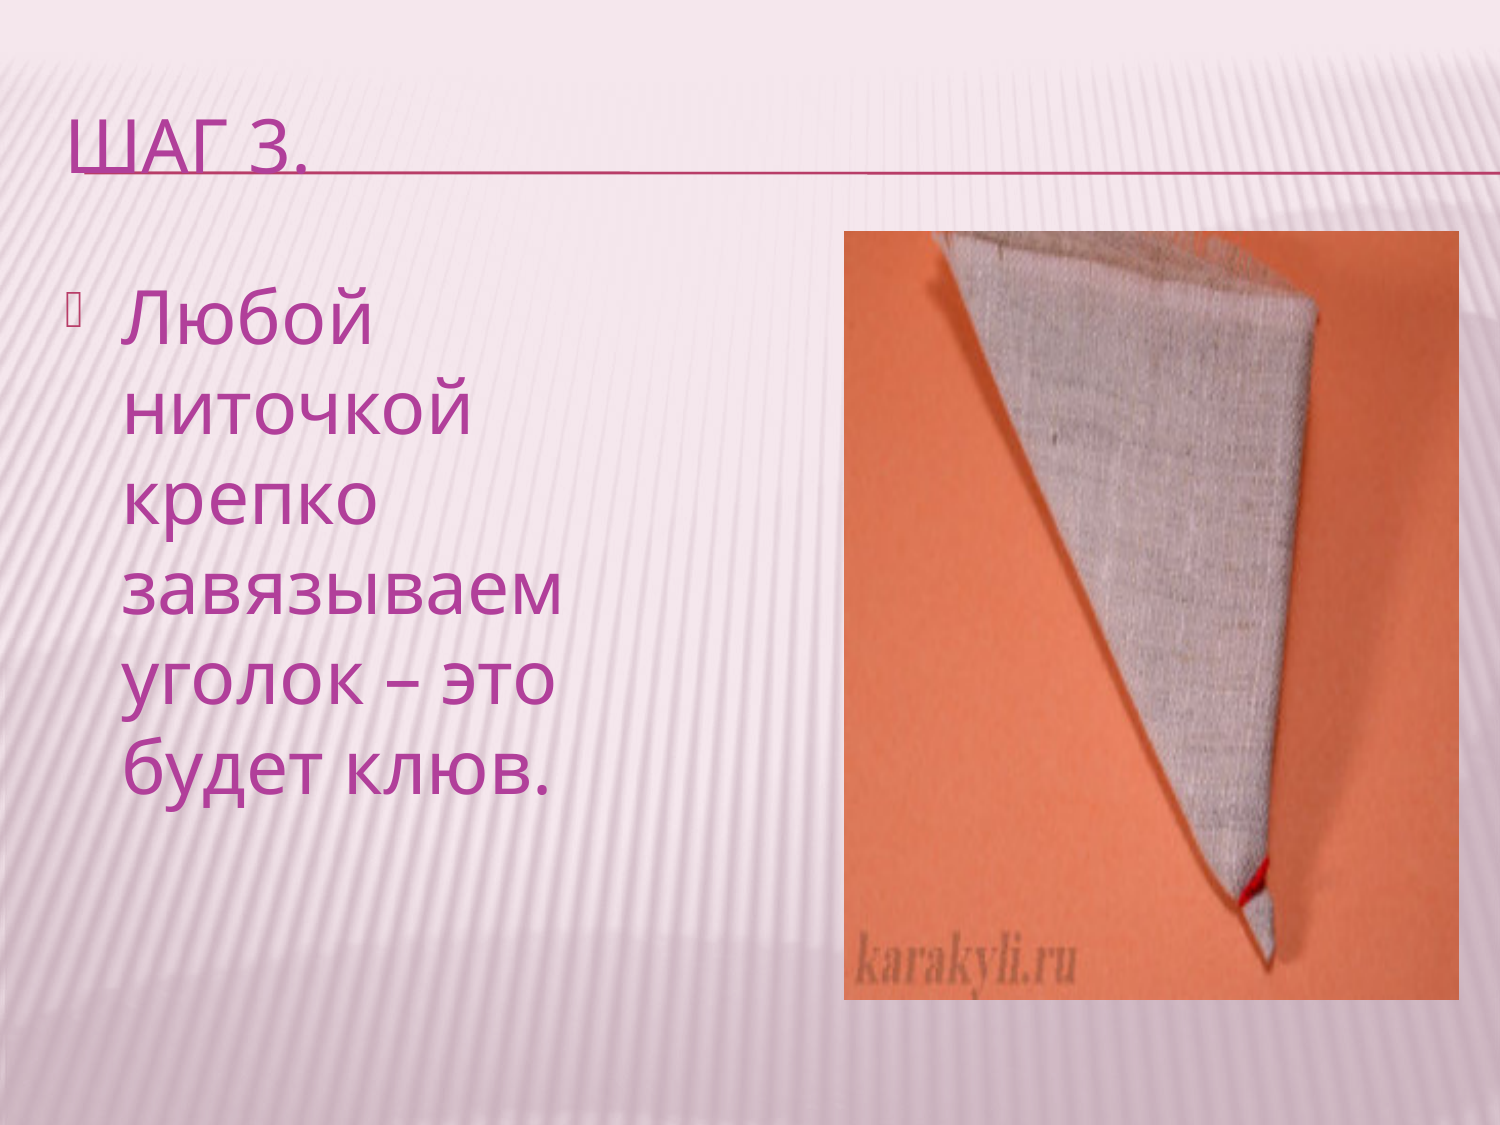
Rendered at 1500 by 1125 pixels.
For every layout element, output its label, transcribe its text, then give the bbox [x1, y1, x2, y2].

list Любой ниточкой крепко завязываем уголок – это будет клюв. [50, 262, 738, 1038]
title Шаг 3. [49, 75, 1475, 213]
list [844, 231, 1459, 1000]
